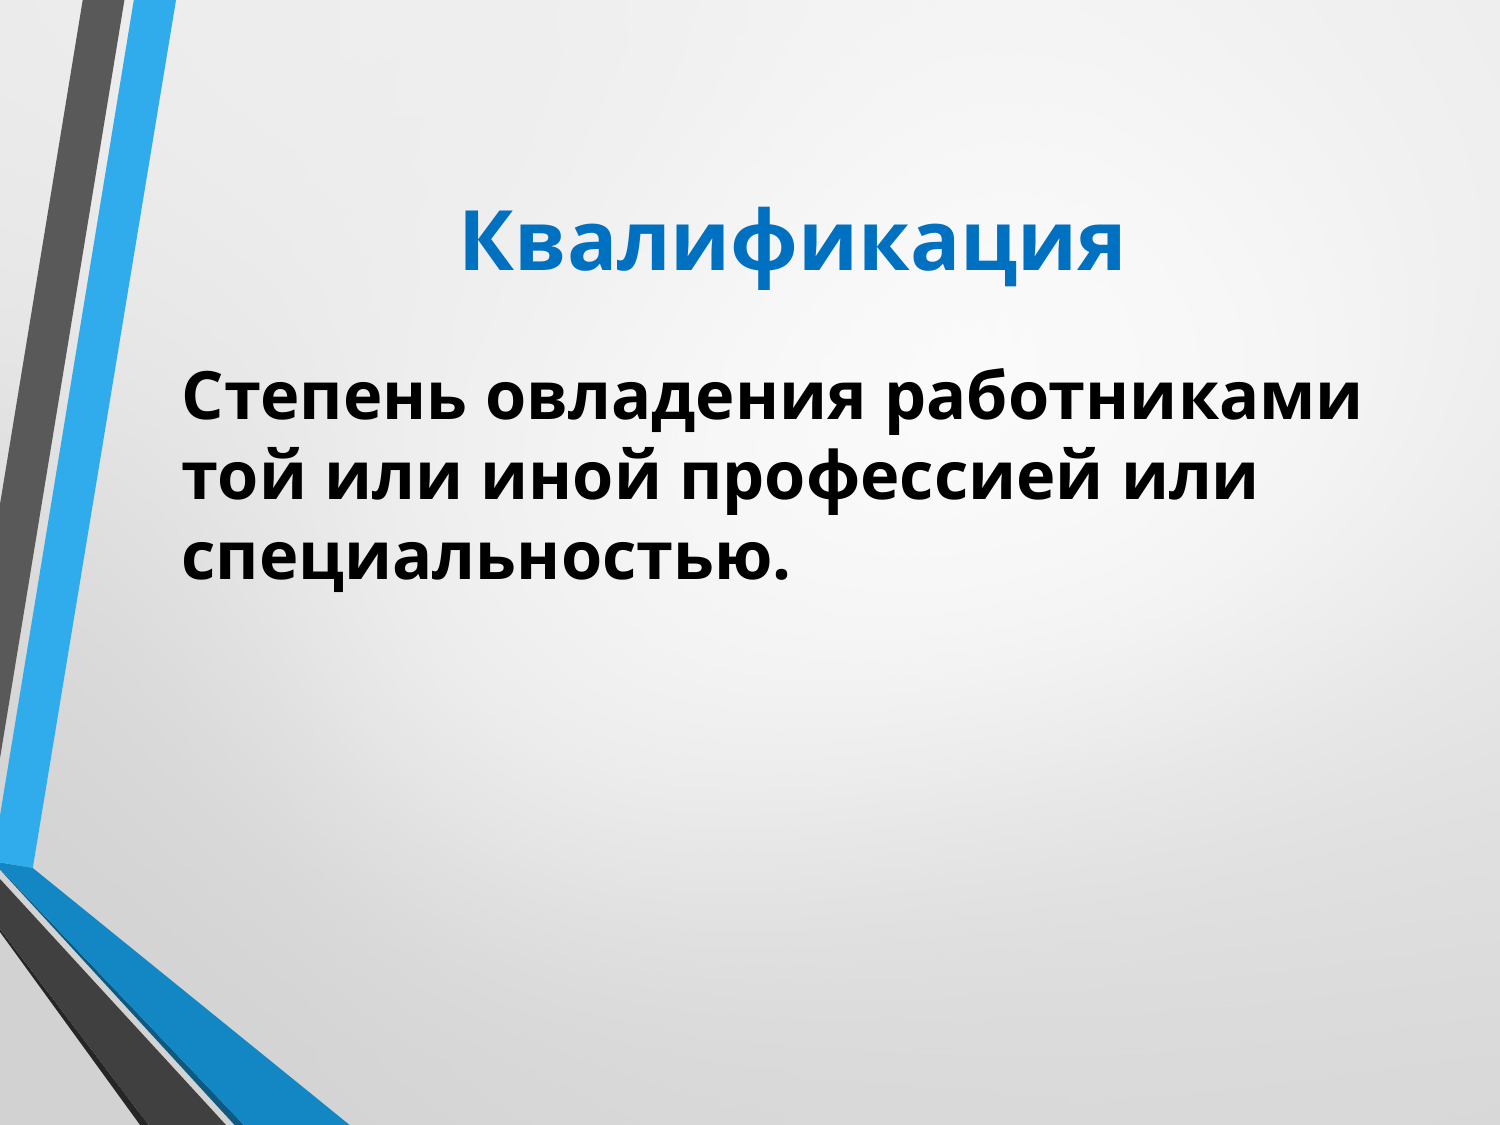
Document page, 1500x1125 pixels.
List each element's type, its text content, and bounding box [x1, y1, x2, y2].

title Квалификация [161, 75, 1425, 400]
list Степень овладения работниками той или иной профессией или специальностью. [166, 101, 1500, 845]
